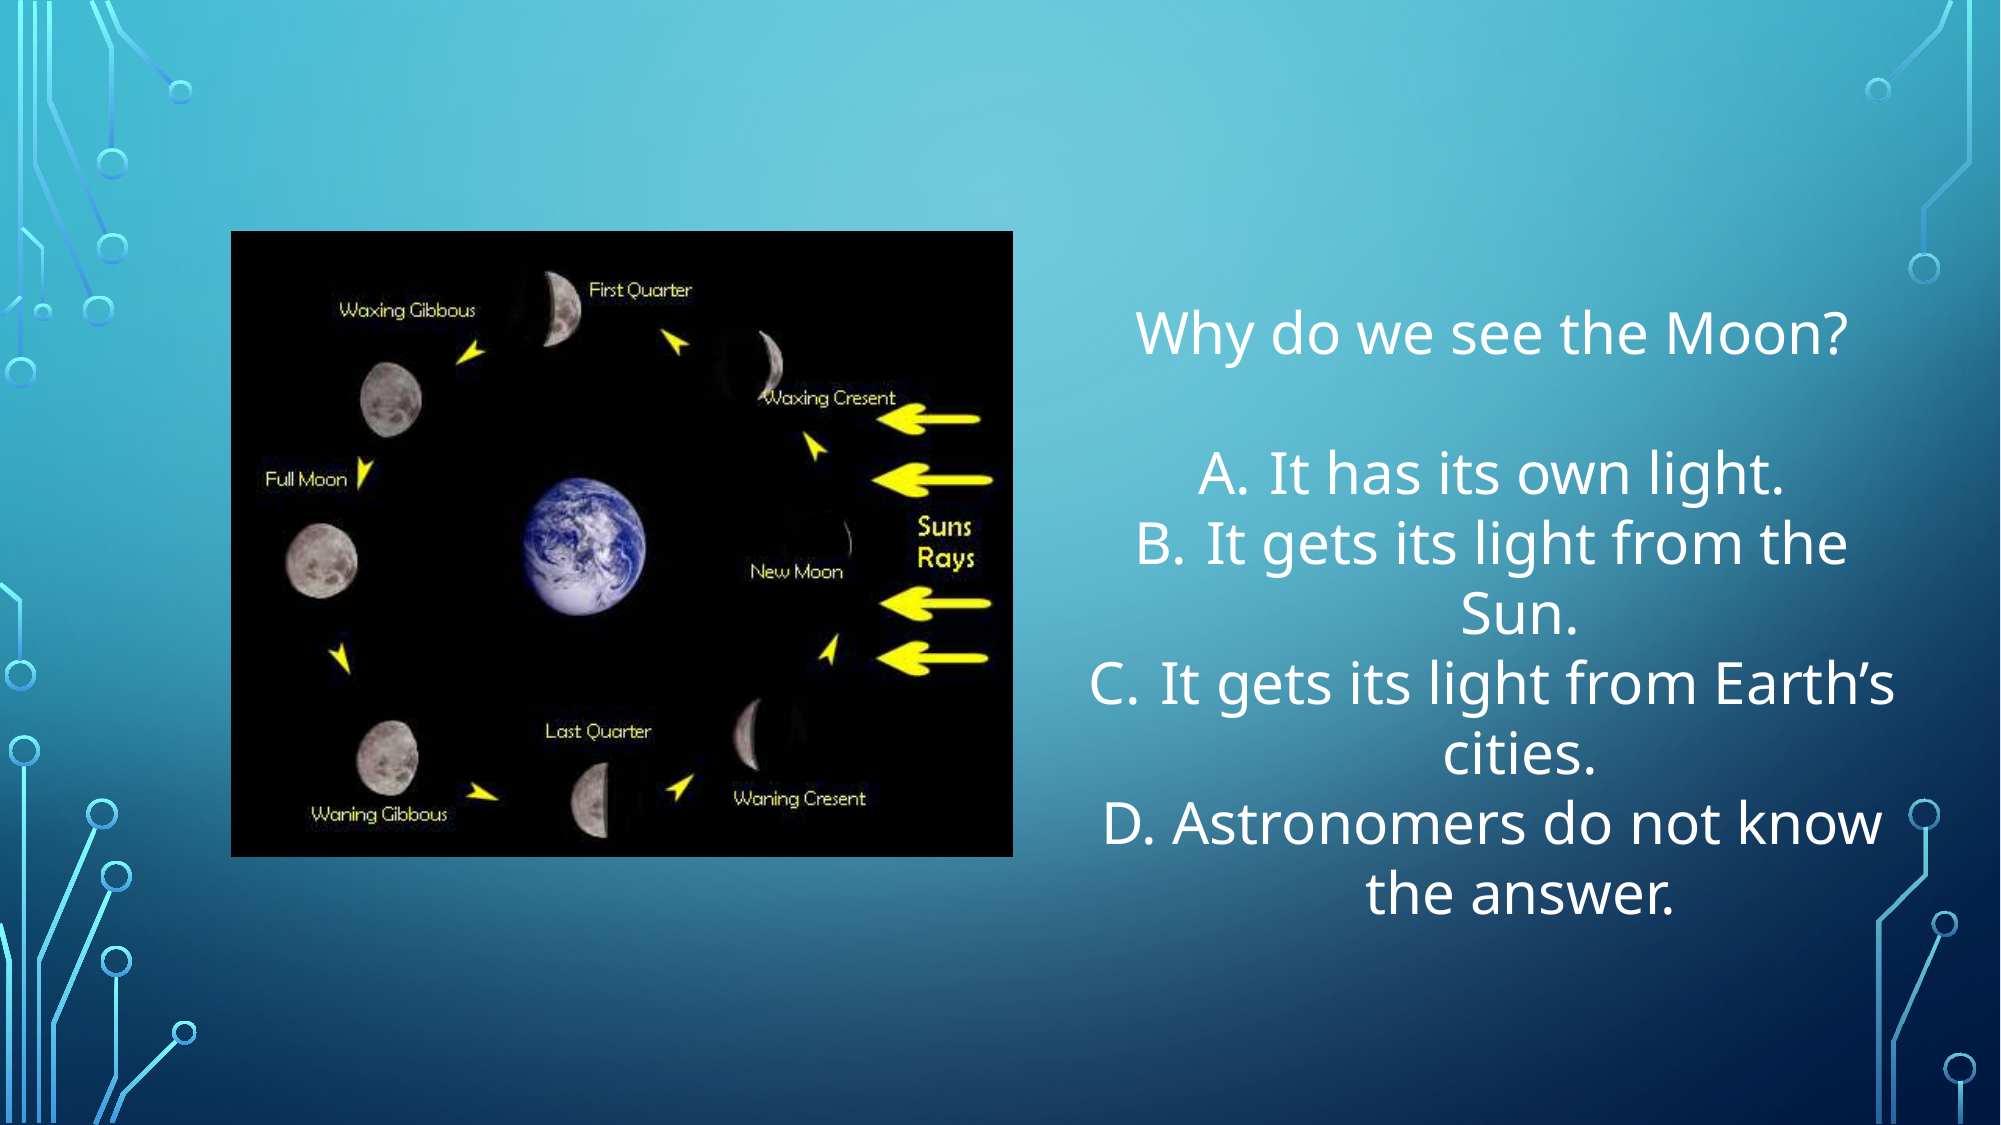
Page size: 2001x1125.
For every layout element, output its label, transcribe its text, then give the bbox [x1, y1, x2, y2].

text_box Why do we see the Moon? It has its own light. It gets its light from the Sun. It gets its light from Earth’s cities. Astronomers do not know the answer. [1059, 288, 1926, 934]
picture [230, 230, 1013, 857]
